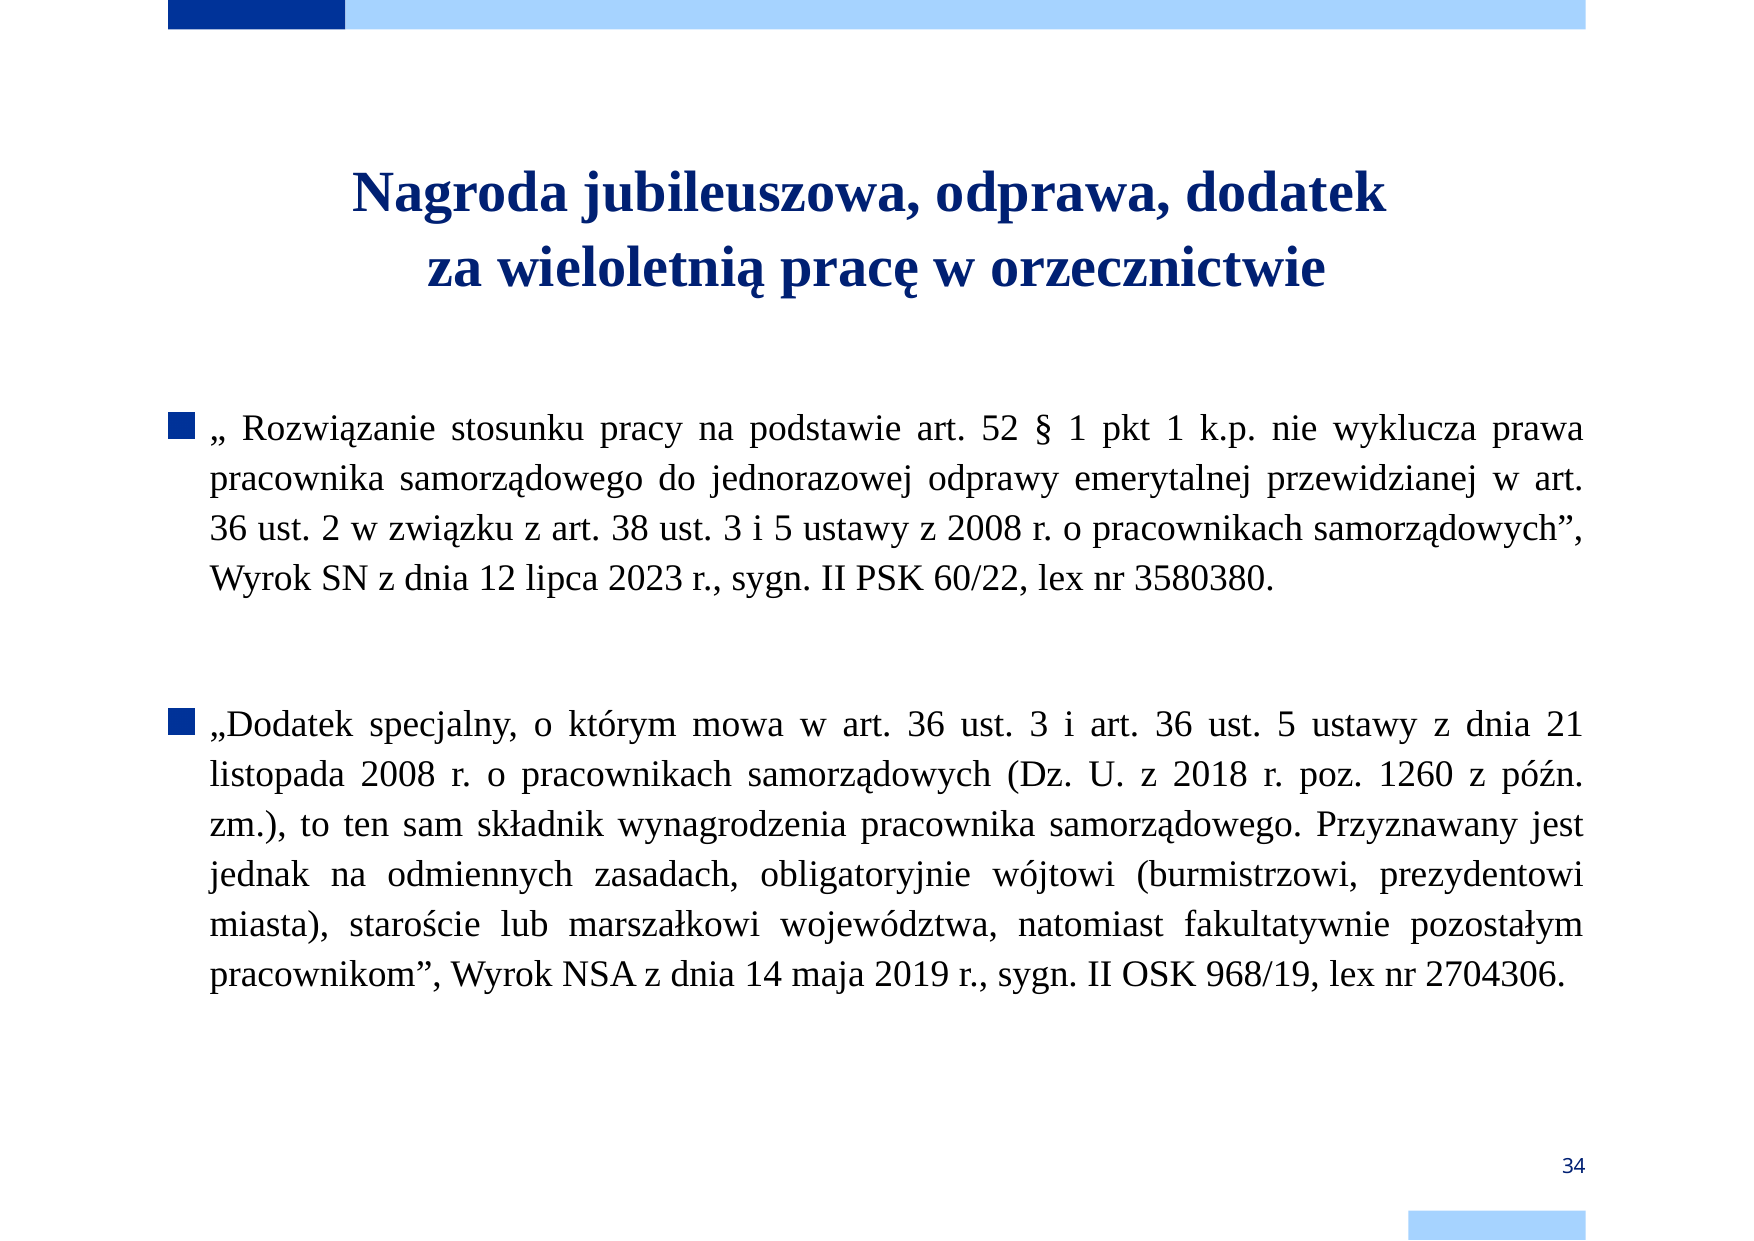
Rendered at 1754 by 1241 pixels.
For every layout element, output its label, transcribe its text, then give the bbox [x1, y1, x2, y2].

title Nagroda jubileuszowa, odprawa, dodatek za wieloletnią pracę w orzecznictwie [168, 147, 1586, 324]
picture [168, 708, 195, 735]
picture [168, 412, 195, 439]
list „ Rozwiązanie stosunku pracy na podstawie art. 52 § 1 pkt 1 k.p. nie wyklucza prawa pracownika samorządowego do jednorazowej odprawy emerytalnej przewidzianej w art. 36 ust. 2 w związku z art. 38 ust. 3 i 5 ustawy z 2008 r. o pracownikach samorządowych”, Wyrok SN z dnia 12 lipca 2023 r., sygn. II PSK 60/22, lex nr 3580380. „Dodatek specjalny, o którym mowa w art. 36 ust. 3 i art. 36 ust. 5 ustawy z dnia 21 listopada 2008 r. o pracownikach samorządowych (Dz. U. z 2018 r. poz. 1260 z późn. zm.), to ten sam składnik wynagrodzenia pracownika samorządowego. Przyznawany jest jednak na odmiennych zasadach, obligatoryjnie wójtowi (burmistrzowi, prezydentowi miasta), staroście lub marszałkowi województwa, natomiast fakultatywnie pozostałym pracownikom”, Wyrok NSA z dnia 14 maja 2019 r., sygn. II OSK 968/19, lex nr 2704306. [168, 324, 1586, 1093]
slide_number 34 [1408, 1151, 1586, 1182]
